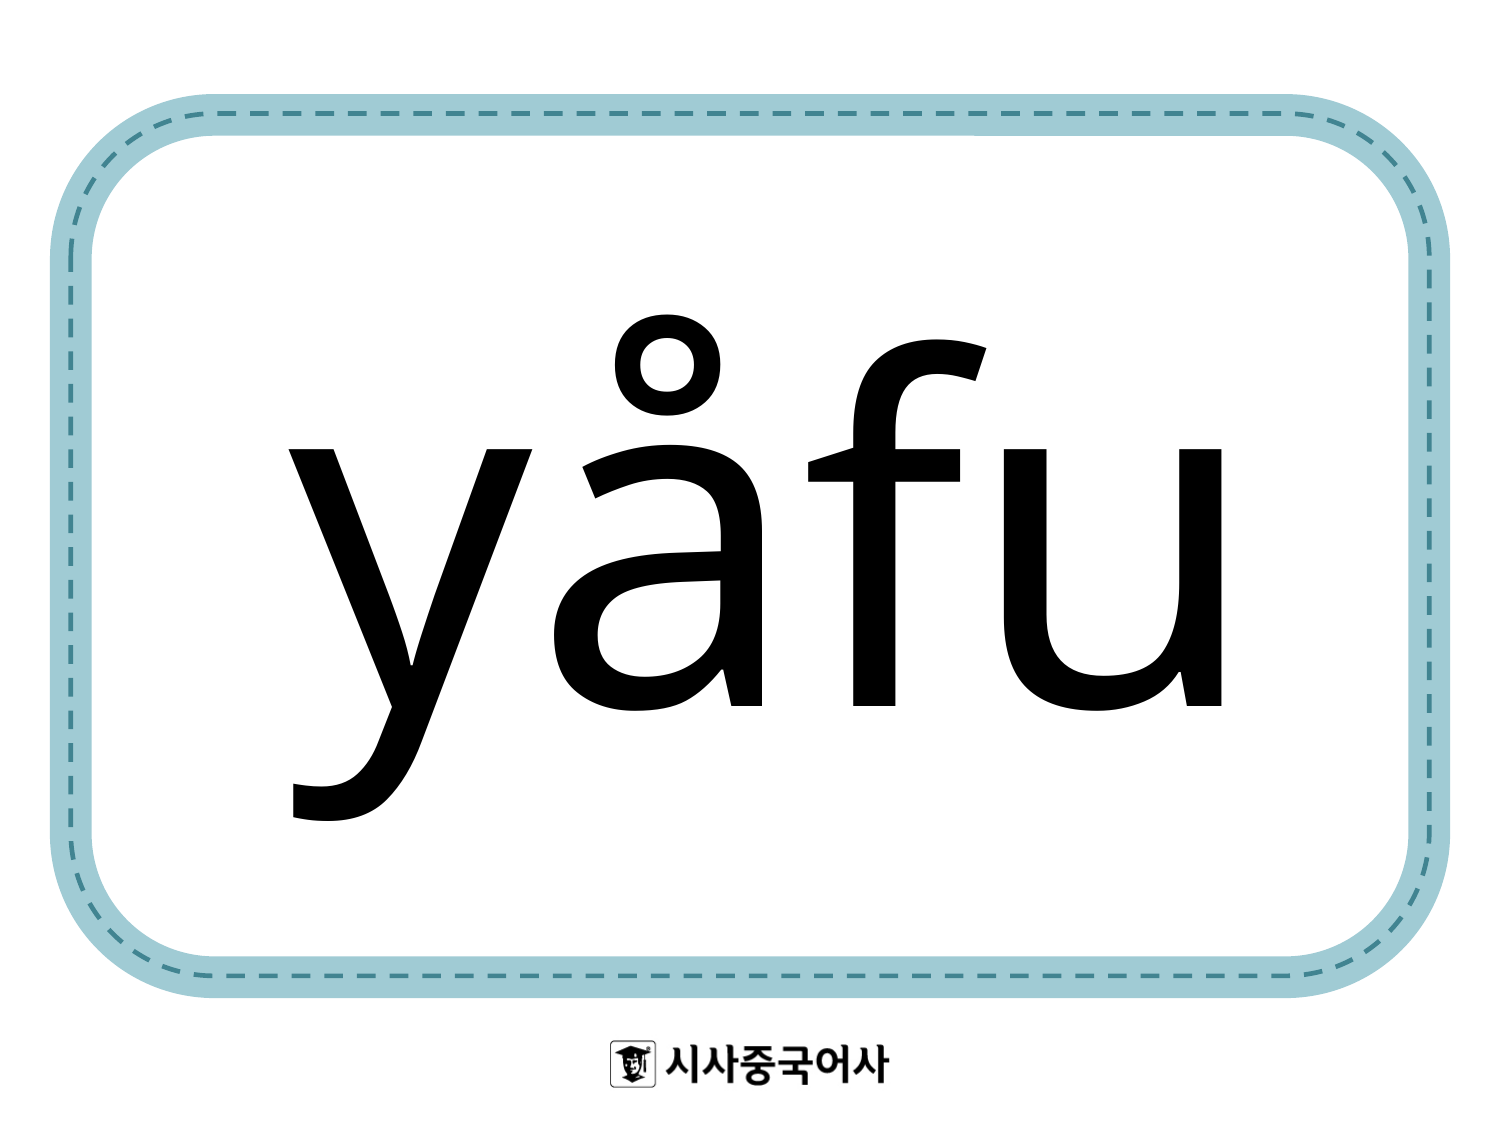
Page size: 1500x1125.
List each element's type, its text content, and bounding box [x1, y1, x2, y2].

picture [602, 1034, 898, 1094]
text_box yåfu [171, 183, 1380, 846]
